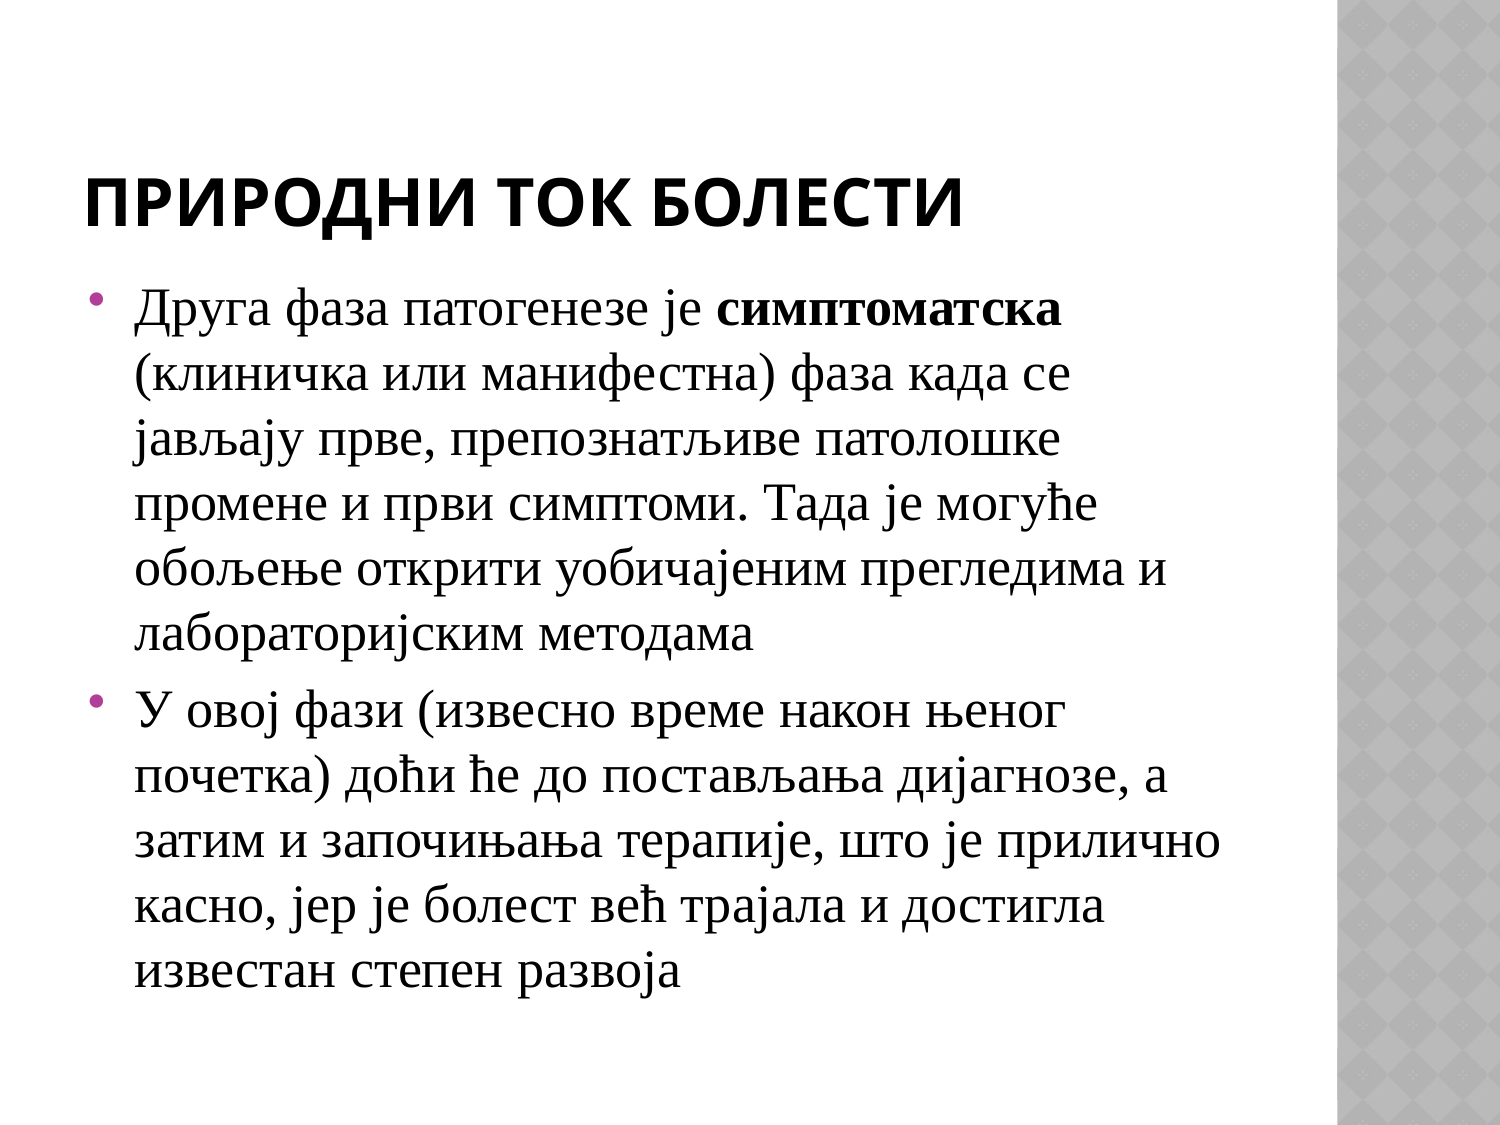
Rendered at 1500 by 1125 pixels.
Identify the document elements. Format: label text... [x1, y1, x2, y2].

list Друга фаза патогенезе је симптоматска (клиничка или манифестна) фаза када се јављају прве, препознатљиве патолошке промене и први симптоми. Тада је могуће обољење открити уобичајеним прегледима и лабораторијским методама У овој фази (извесно време након њеног почетка) доћи ће до постављања дијагнозе, а затим и започињања терапије, што је прилично касно, јер је болест већ трајала и достигла известан степен развоја [75, 264, 1263, 1059]
title ПРИРОДНИ ТОК БОЛЕСТИ [75, 52, 1263, 240]
